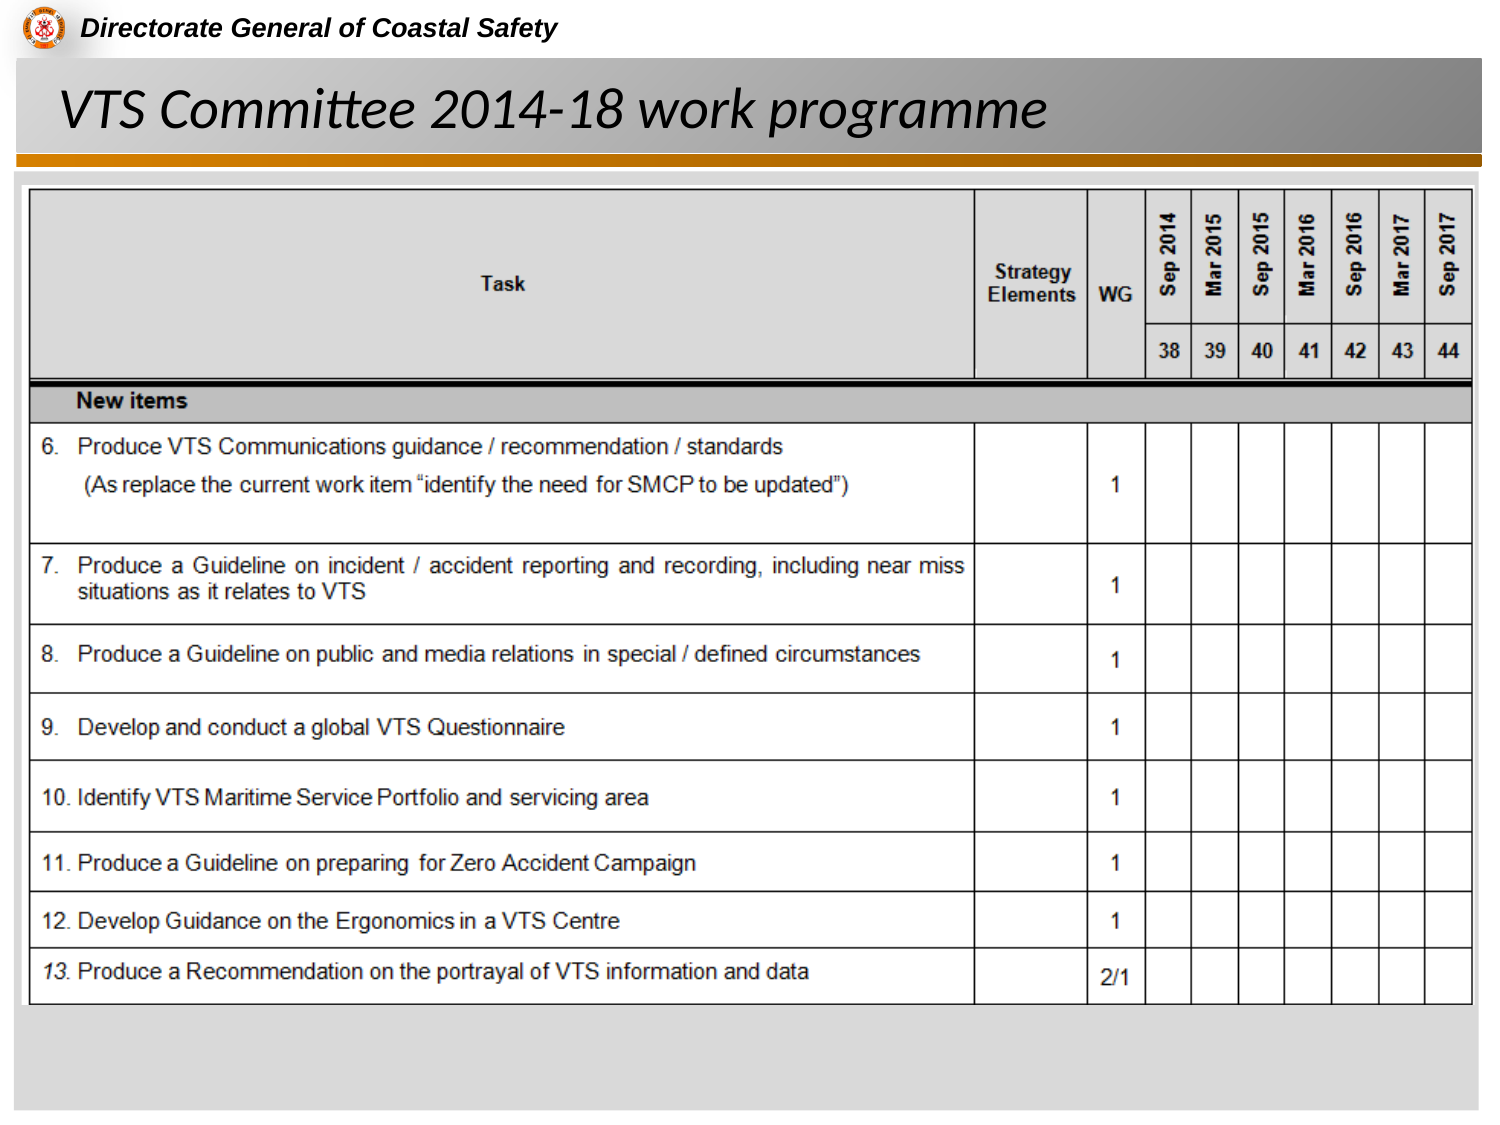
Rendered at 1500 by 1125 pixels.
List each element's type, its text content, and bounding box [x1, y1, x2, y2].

title VTS Committee 2014-18 work programme [16, 58, 1482, 153]
picture [23, 6, 65, 49]
picture [21, 184, 1475, 1006]
